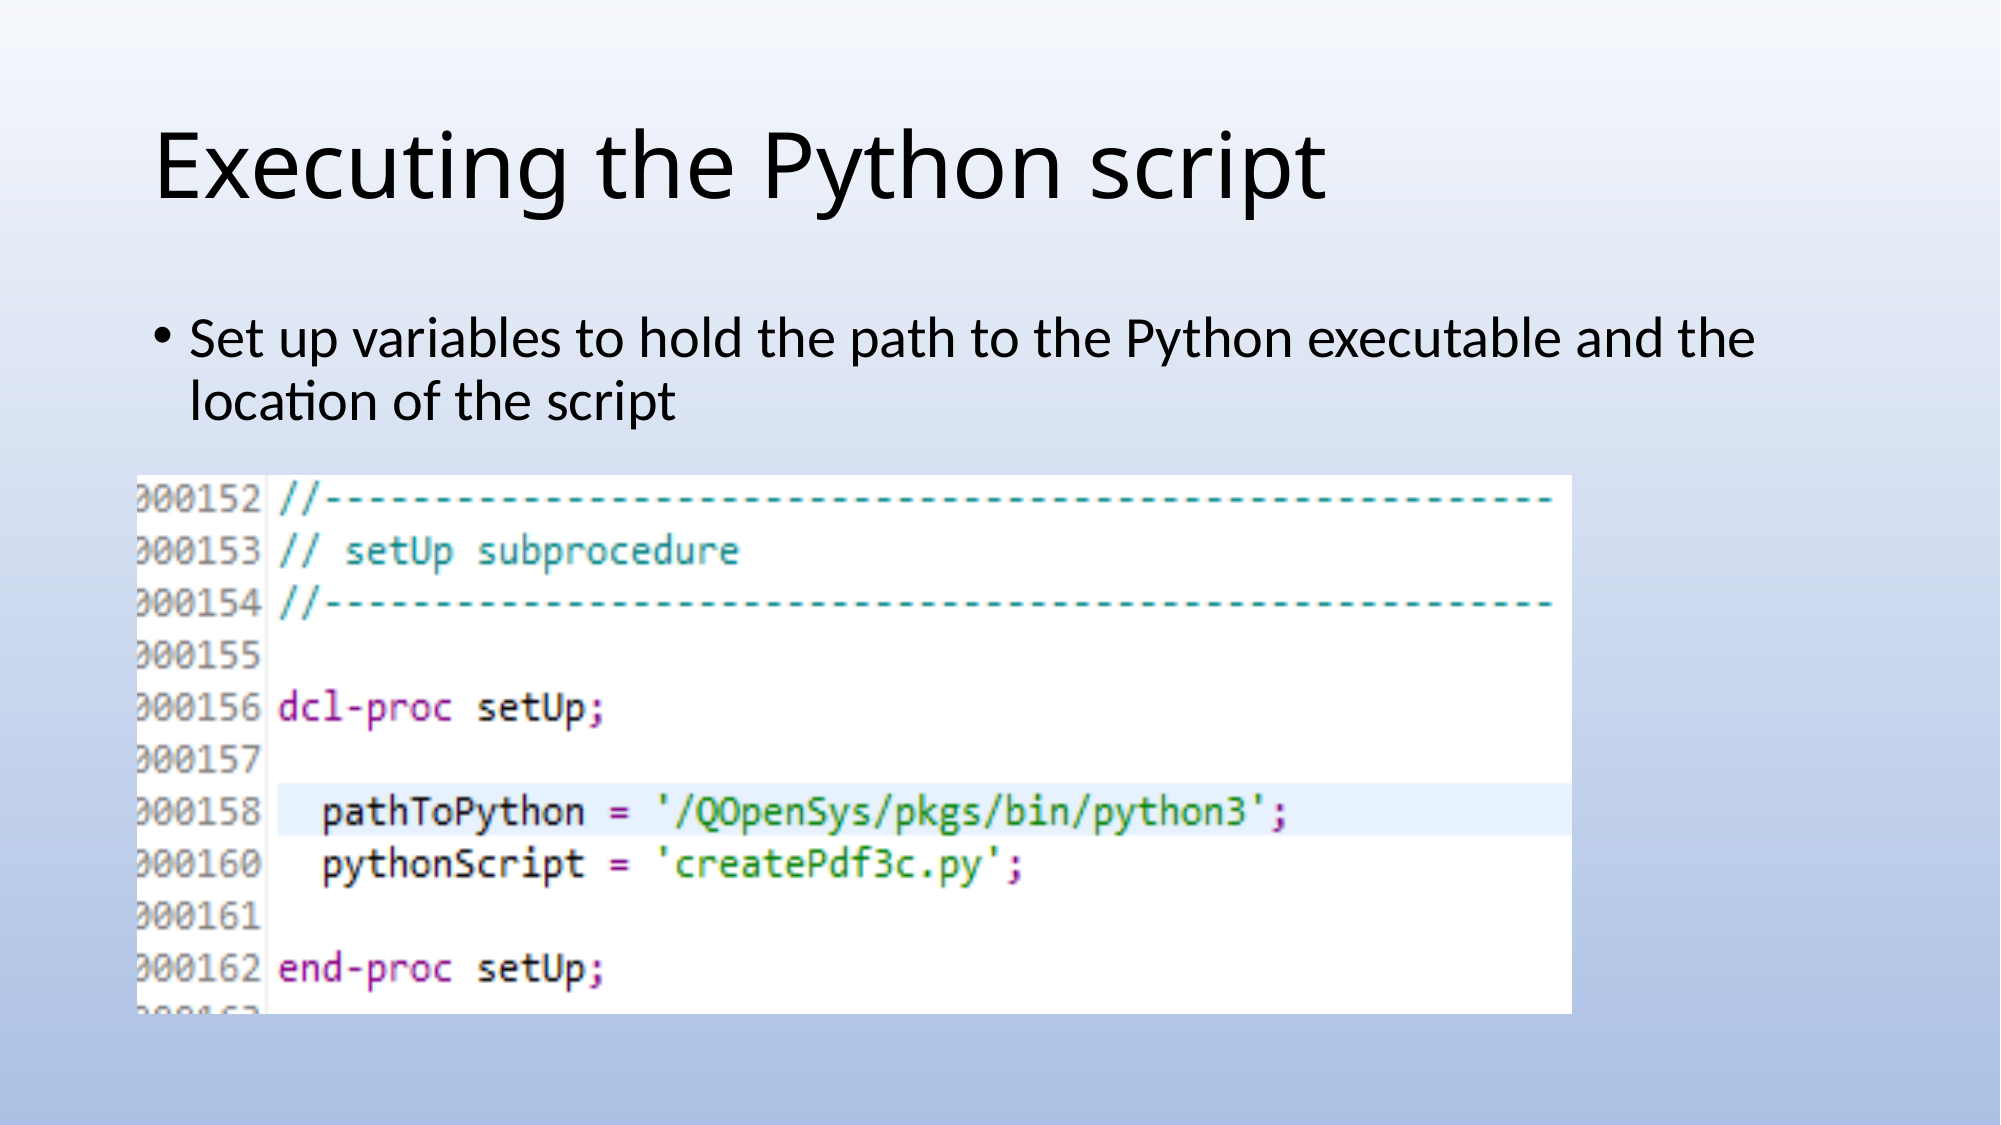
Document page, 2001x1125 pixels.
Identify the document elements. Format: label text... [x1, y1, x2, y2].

list Set up variables to hold the path to the Python executable and the location of the script [137, 299, 1863, 1014]
title Executing the Python script [137, 59, 1863, 278]
picture [137, 475, 1572, 1014]
